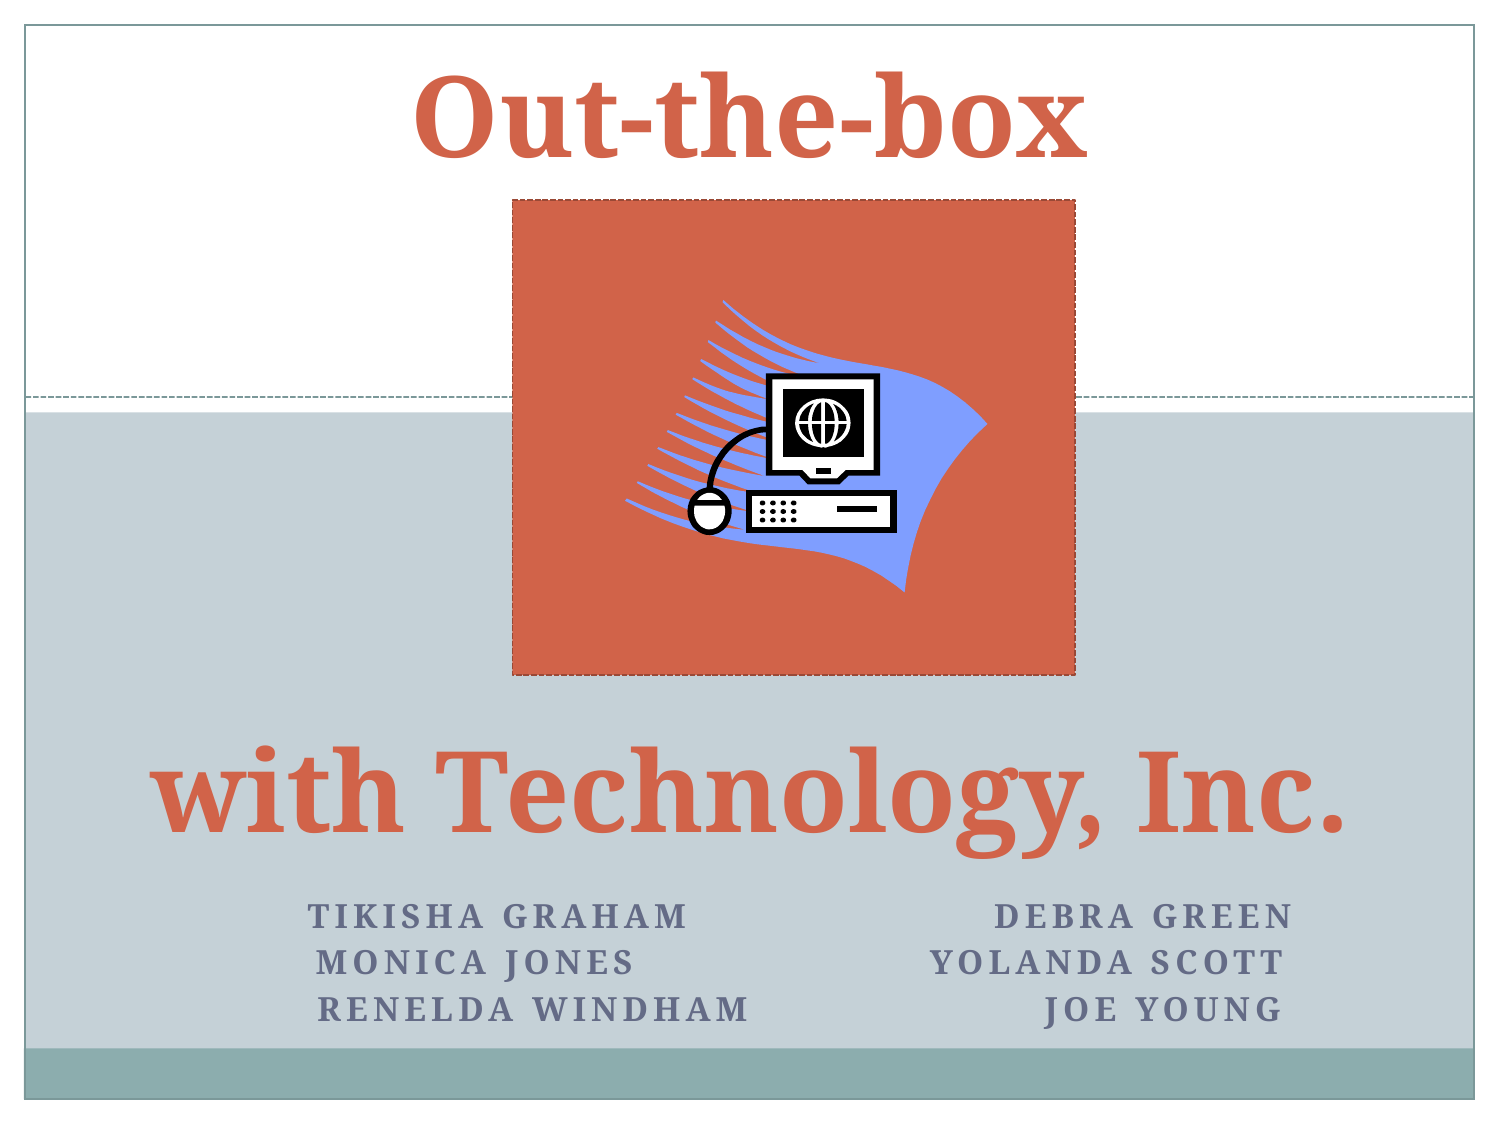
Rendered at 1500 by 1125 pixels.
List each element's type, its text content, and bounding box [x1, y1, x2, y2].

title Out-the-box with Technology, Inc. [112, 62, 1388, 863]
subtitle Tikisha Graham Debra Green Monica Jones Yolanda Scott Renelda Windham Joe Young [275, 887, 1325, 1075]
text_box [512, 199, 1076, 676]
picture [624, 299, 988, 593]
